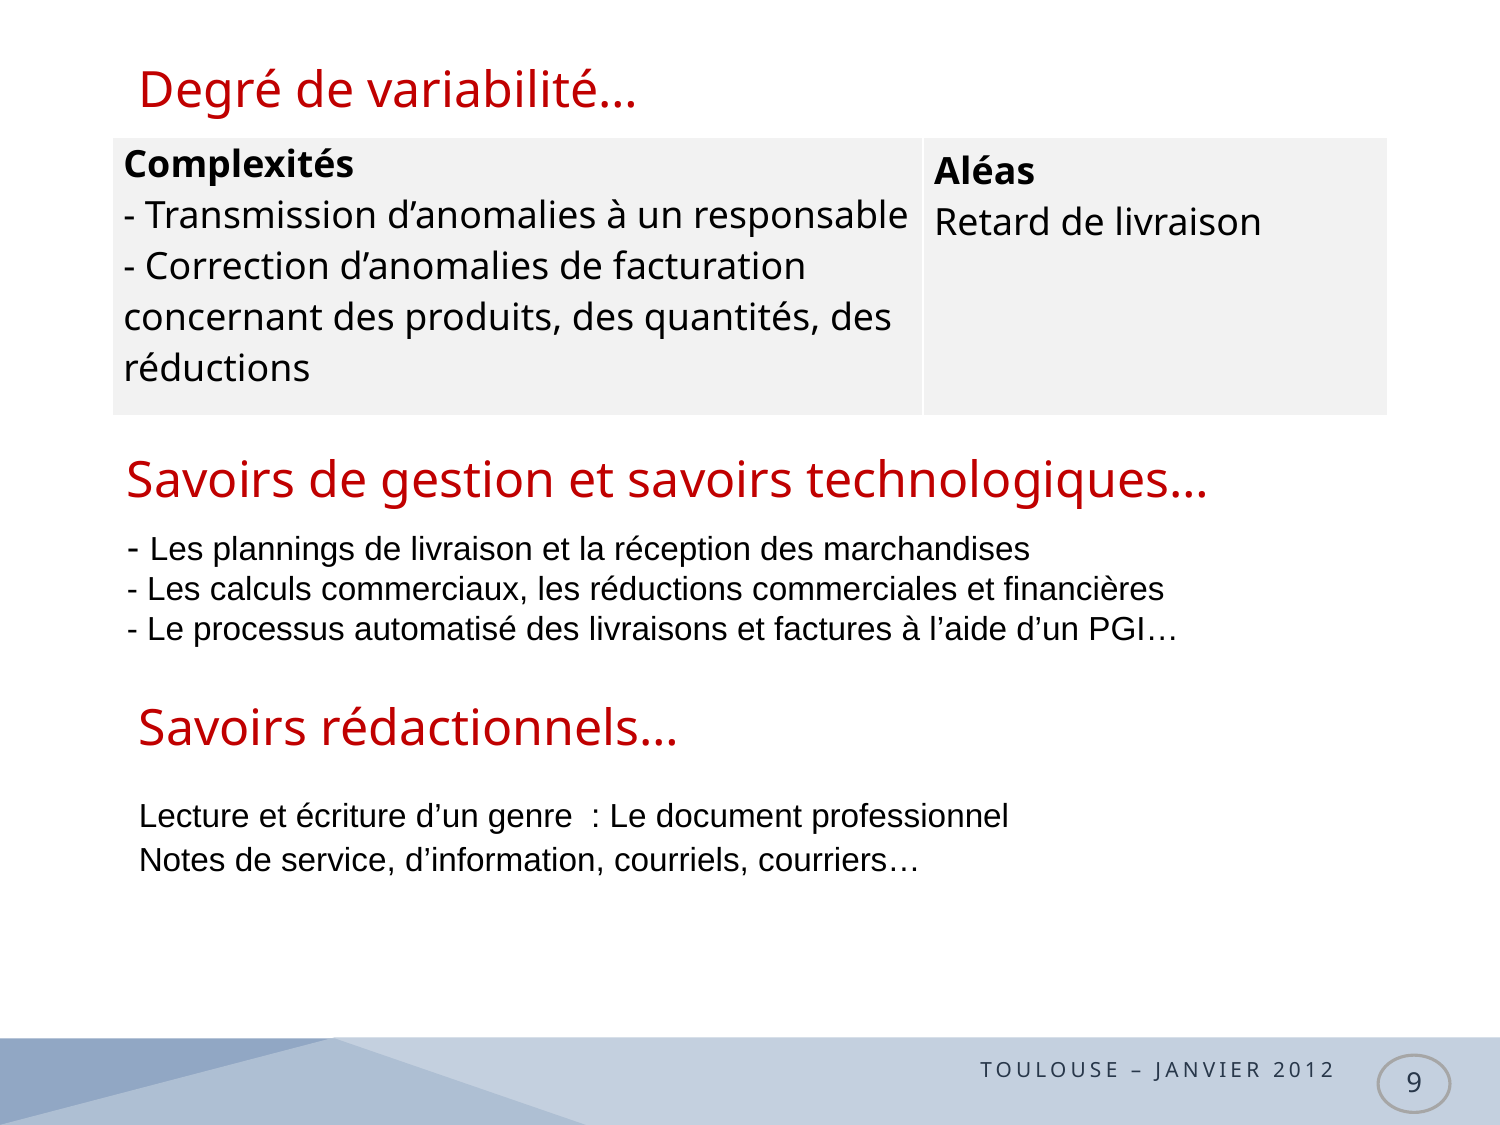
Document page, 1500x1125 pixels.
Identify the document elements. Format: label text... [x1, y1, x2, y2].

table_header Aléas Retard de livraison [924, 138, 1387, 415]
text_box - Les plannings de livraison et la réception des marchandises - Les calculs commerciaux, les réductions commerciales et financières - Le processus automatisé des livraisons et factures à l’aide d’un PGI… [112, 515, 1258, 695]
table_header Complexités - Transmission d’anomalies à un responsable - Correction d’anomalies de facturation concernant des produits, des quantités, des réductions [113, 138, 922, 415]
text_box Lecture et écriture d’un genre : Le document professionnel Notes de service, d’information, courriels, courriers… [123, 786, 1211, 887]
text_box TOULOUSE – JANVIER 2012 [572, 1046, 1348, 1092]
slide_number 9 [1376, 1053, 1452, 1114]
title Degré de variabilité… [123, 42, 1359, 134]
text_box Savoirs de gestion et savoirs technologiques… [112, 432, 1346, 523]
text_box Savoirs rédactionnels… [123, 680, 1358, 771]
